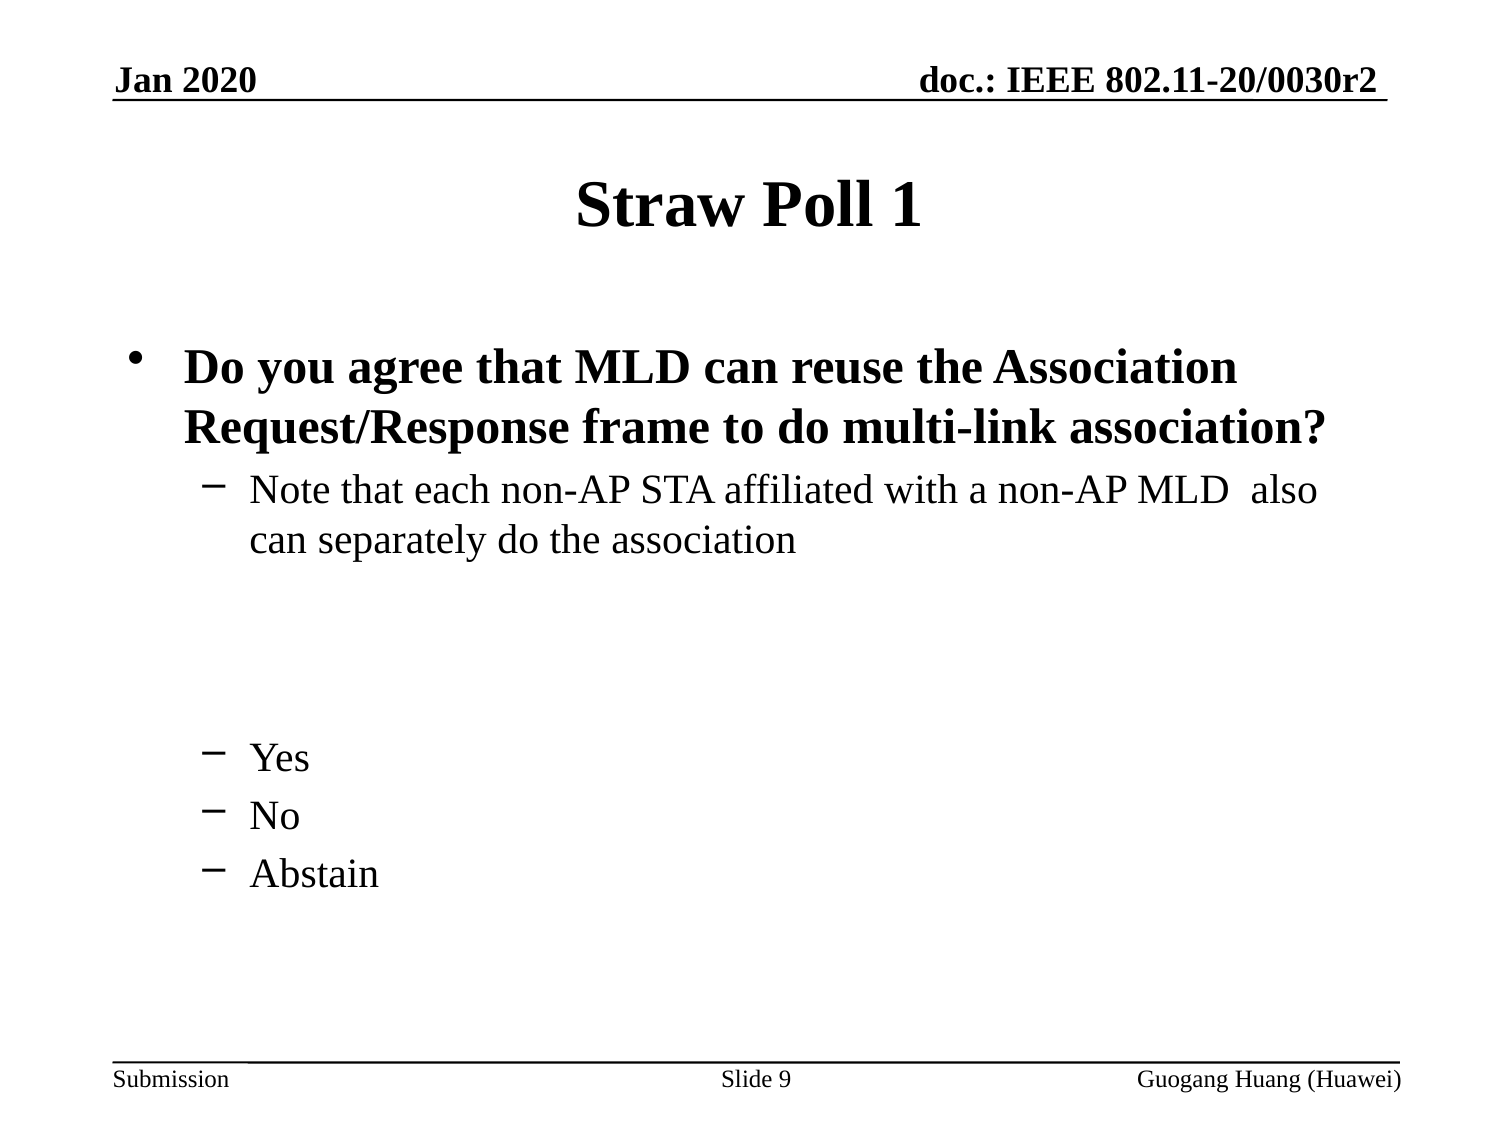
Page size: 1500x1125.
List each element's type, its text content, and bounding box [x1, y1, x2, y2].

footer Guogang Huang (Huawei) [1133, 1061, 1402, 1093]
list Do you agree that MLD can reuse the Association Request/Response frame to do multi-link association? Note that each non-AP STA affiliated with a non-AP MLD also can separately do the association Yes No Abstain [112, 326, 1388, 1002]
slide_number Slide 9 [712, 1061, 800, 1093]
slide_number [114, 54, 259, 101]
text_box Straw Poll 1 [112, 112, 1388, 288]
